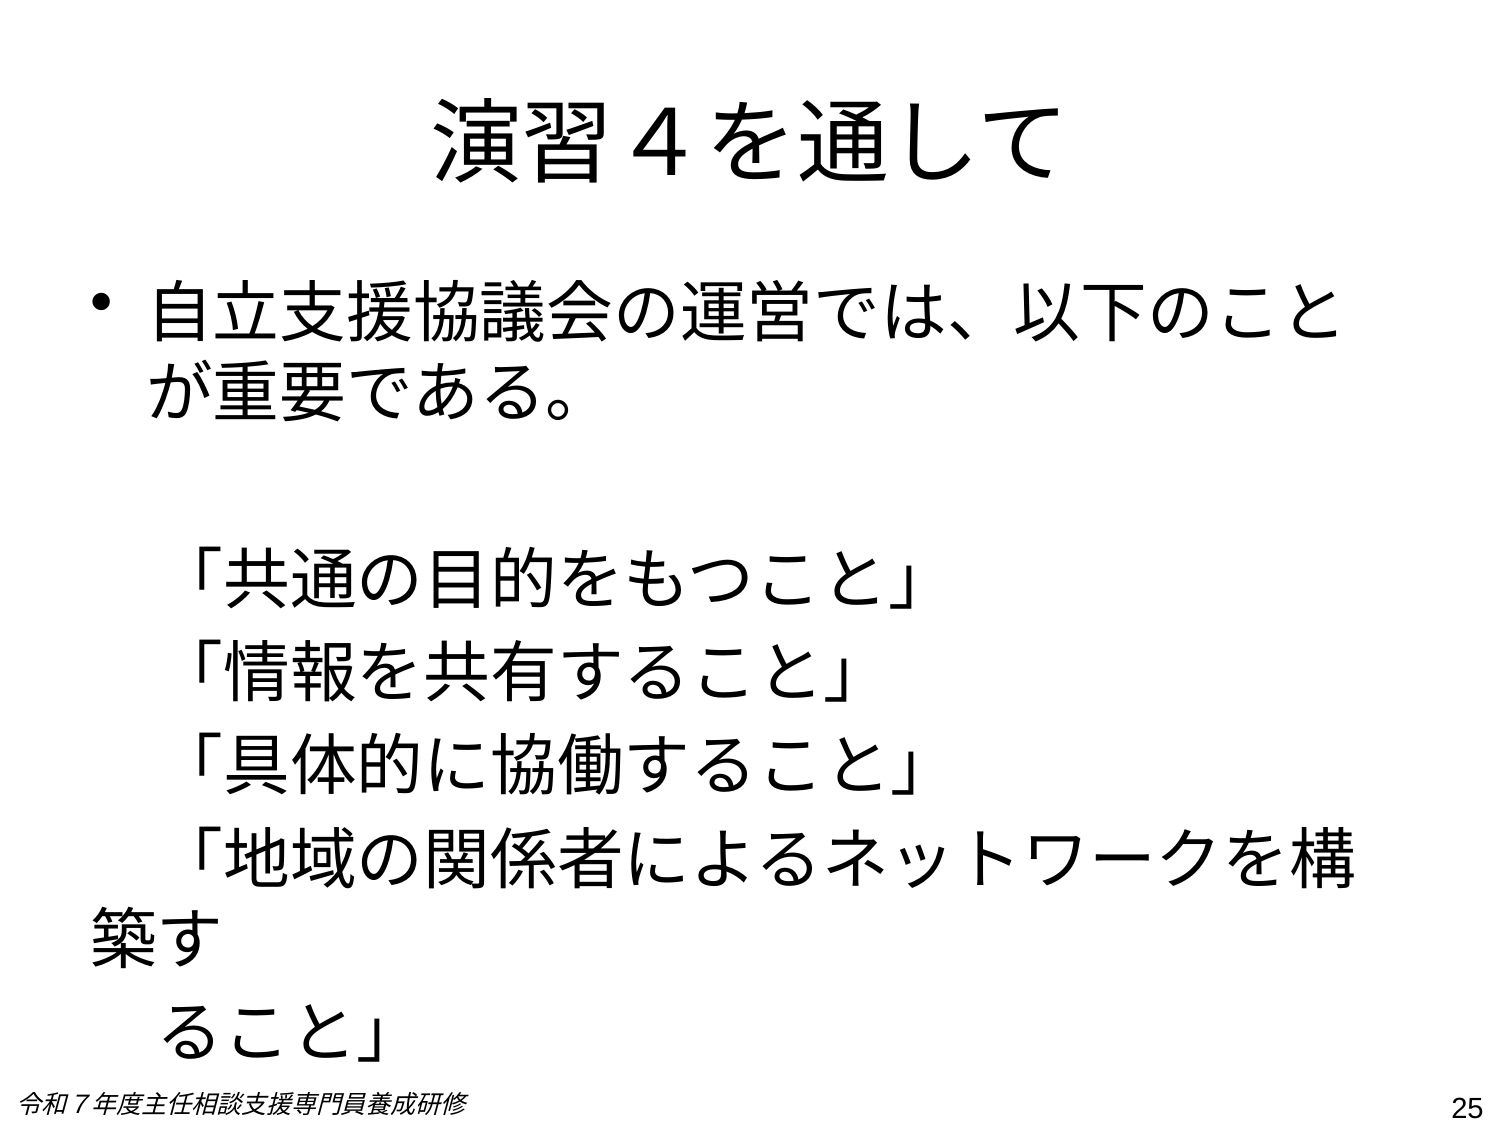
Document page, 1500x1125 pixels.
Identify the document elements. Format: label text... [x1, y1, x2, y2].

list 自立支援協議会の運営では、以下のことが重要である。 「共通の目的をもつこと」 「情報を共有すること」 「具体的に協働すること」 「地域の関係者によるネットワークを構築す ること」 [75, 262, 1425, 1005]
footer 令和７年度主任相談支援専門員養成研修 [1, 1080, 547, 1125]
slide_number 25 [1148, 1081, 1499, 1125]
title 演習４を通して [75, 45, 1425, 233]
